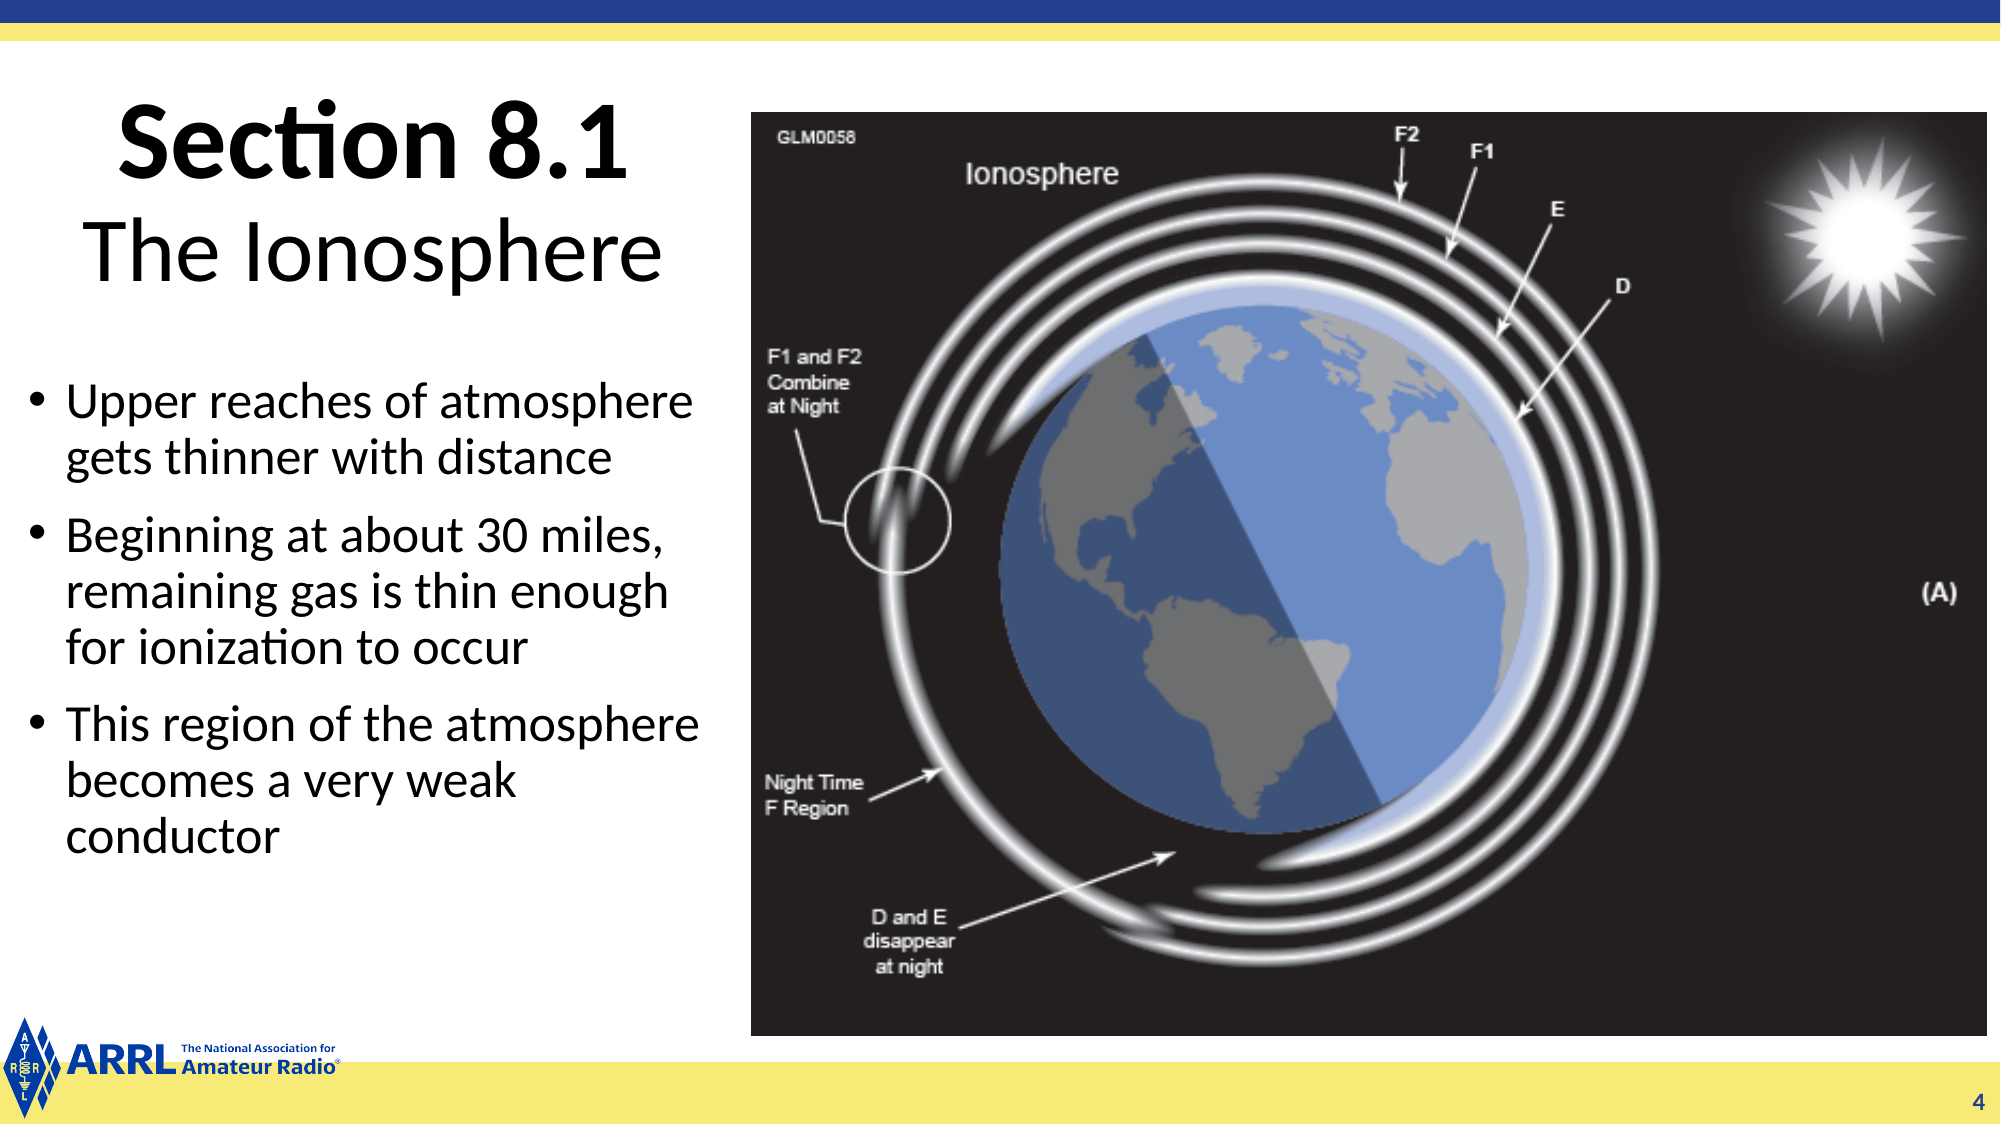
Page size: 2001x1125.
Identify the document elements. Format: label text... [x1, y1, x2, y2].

title Section 8.1 The Ionosphere [61, 59, 688, 323]
list Upper reaches of atmosphere gets thinner with distance Beginning at about 30 miles, remaining gas is thin enough for ionization to occur This region of the atmosphere becomes a very weak conductor [13, 366, 733, 1066]
picture [1, 1015, 342, 1121]
picture [751, 112, 1987, 1036]
